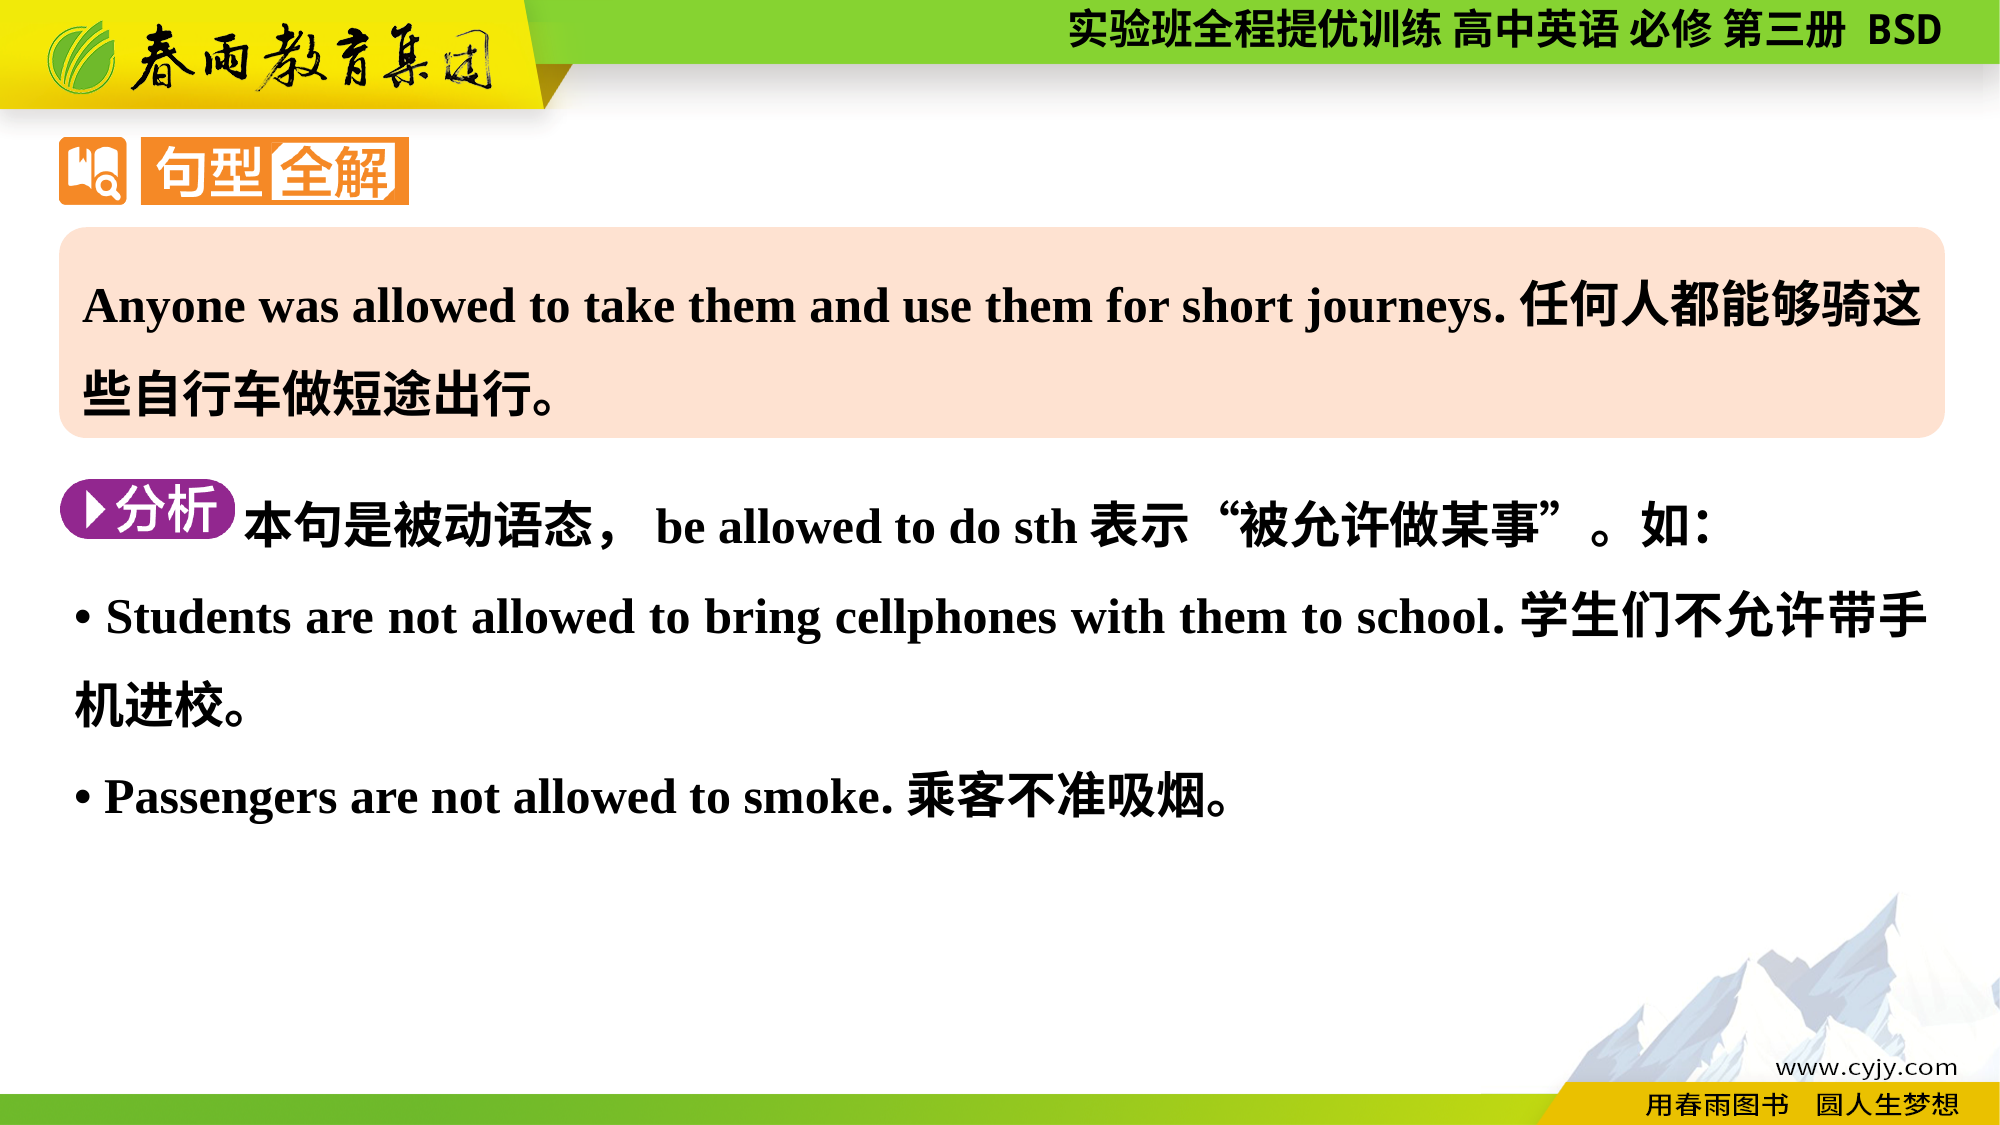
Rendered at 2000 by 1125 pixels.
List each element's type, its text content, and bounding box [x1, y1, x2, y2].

text_box Anyone was allowed to take them and use them for short journeys.任何人都能够骑这些自行车做短途出行。 [59, 227, 1945, 438]
picture [0, 0, 2000, 1125]
list 本句是被动语态，be allowed to do sth表示“被允许做某事”。如： • Students are not allowed to bring cellphones with them to school.学生们不允许带手机进校。 • Passengers are not allowed to smoke.乘客不准吸烟。 [59, 456, 1944, 836]
